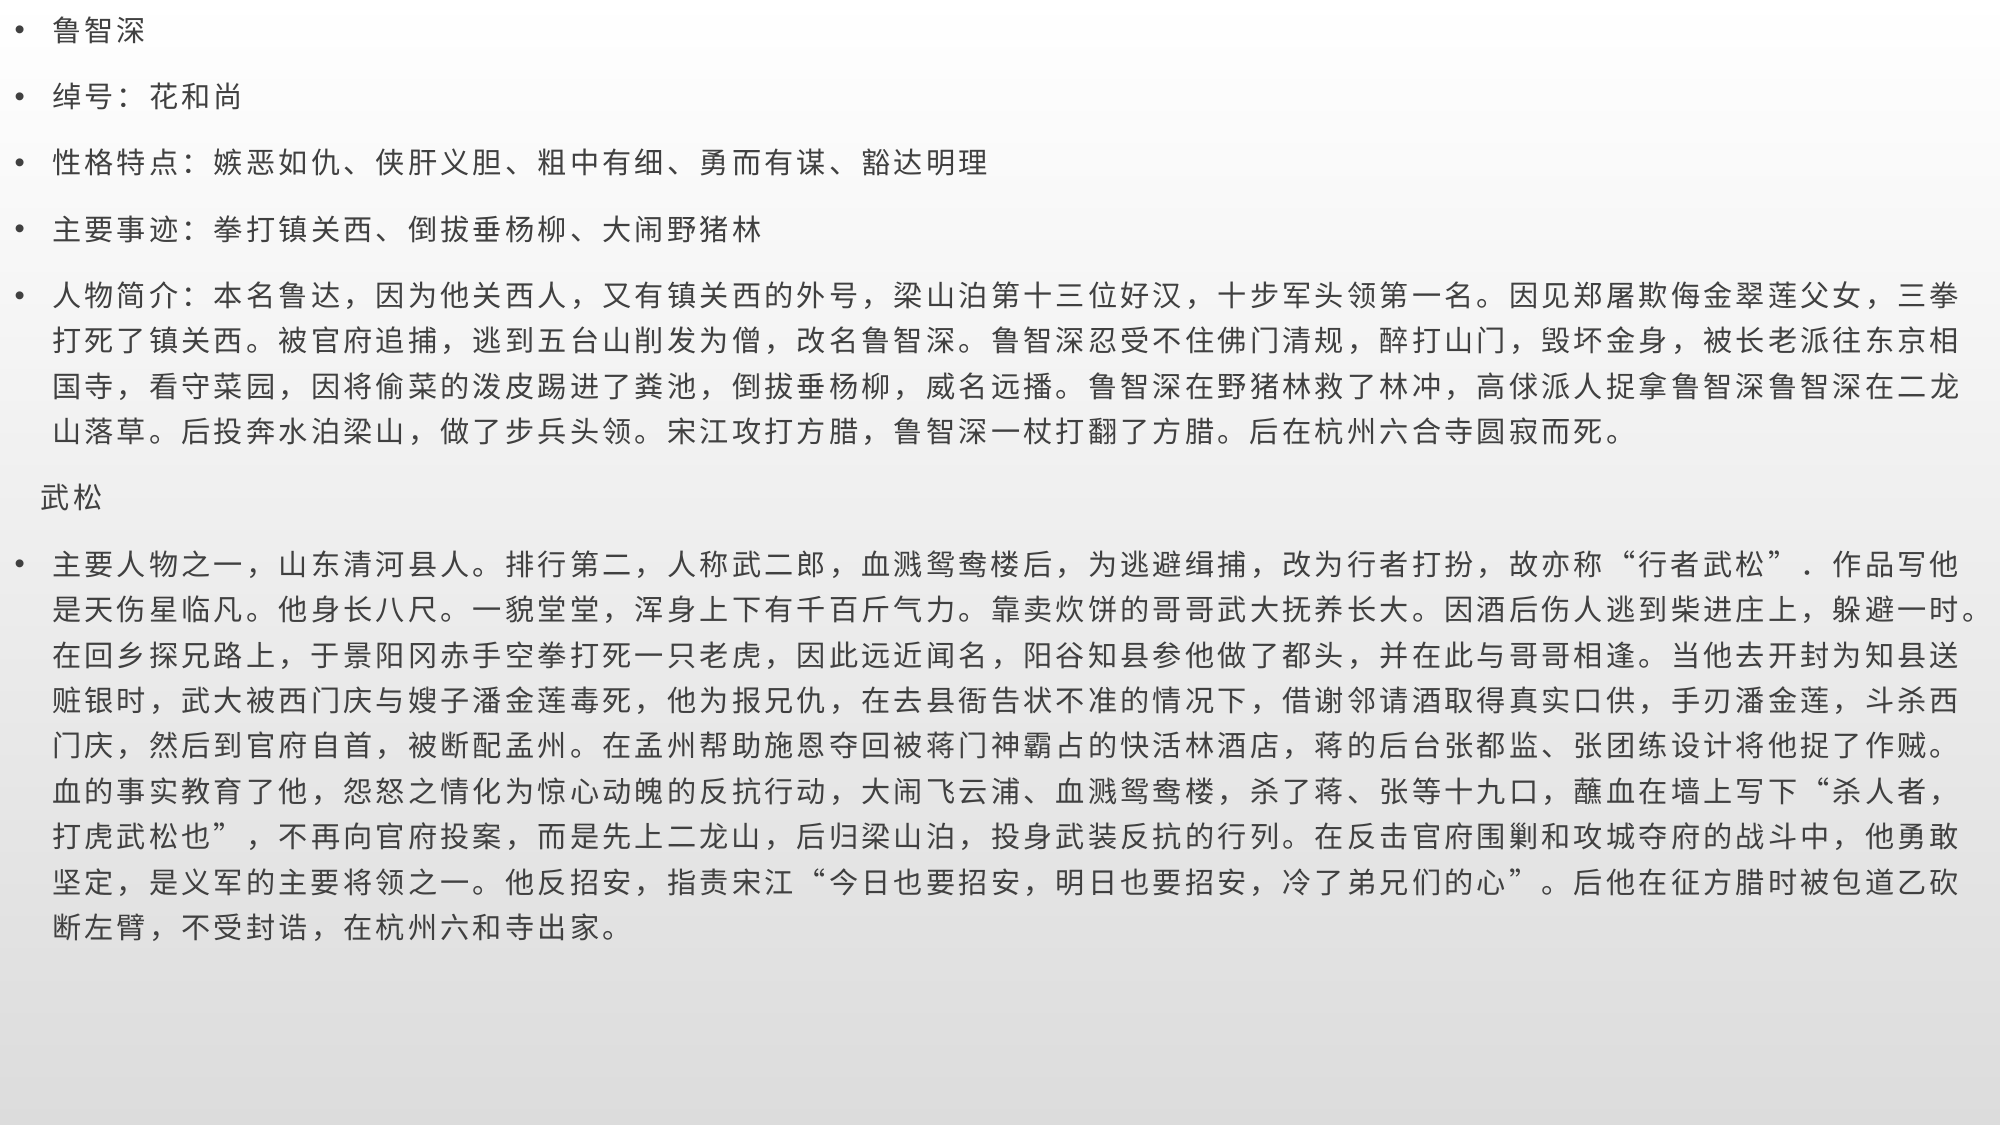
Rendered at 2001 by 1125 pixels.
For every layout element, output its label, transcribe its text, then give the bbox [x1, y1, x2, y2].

list 鲁智深 绰号：花和尚 性格特点：嫉恶如仇、侠肝义胆、粗中有细、勇而有谋、豁达明理 主要事迹：拳打镇关西、倒拔垂杨柳、大闹野猪林 人物简介：本名鲁达，因为他关西人，又有镇关西的外号，梁山泊第十三位好汉，十步军头领第一名。因见郑屠欺侮金翠莲父女，三拳打死了镇关西。被官府追捕，逃到五台山削发为僧，改名鲁智深。鲁智深忍受不住佛门清规，醉打山门，毁坏金身，被长老派往东京相国寺，看守菜园，因将偷菜的泼皮踢进了粪池，倒拔垂杨柳，威名远播。鲁智深在野猪林救了林冲，高俅派人捉拿鲁智深鲁智深在二龙山落草。后投奔水泊梁山，做了步兵头领。宋江攻打方腊，鲁智深一杖打翻了方腊。后在杭州六合寺圆寂而死。 武松 主要人物之一，山东清河县人。排行第二，人称武二郎，血溅鸳鸯楼后，为逃避缉捕，改为行者打扮，故亦称“行者武松”．作品写他是天伤星临凡。他身长八尺。一貌堂堂，浑身上下有千百斤气力。靠卖炊饼的哥哥武大抚养长大。因酒后伤人逃到柴进庄上，躲避一时。在回乡探兄路上，于景阳冈赤手空拳打死一只老虎，因此远近闻名，阳谷知县参他做了都头，并在此与哥哥相逢。当他去开封为知县送赃银时，武大被西门庆与嫂子潘金莲毒死，他为报兄仇，在去县衙告状不准的情况下，借谢邻请酒取得真实口供，手刃潘金莲，斗杀西门庆，然后到官府自首，被断配孟州。在孟州帮助施恩夺回被蒋门神霸占的快活林酒店，蒋的后台张都监、张团练设计将他捉了作贼。血的事实教育了他，怨怒之情化为惊心动魄的反抗行动，大闹飞云浦、血溅鸳鸯楼，杀了蒋、张等十九口，蘸血在墙上写下“杀人者，打虎武松也”，不再向官府投案，而是先上二龙山，后归梁山泊，投身武装反抗的行列。在反击官府围剿和攻城夺府的战斗中，他勇敢坚定，是义军的主要将领之一。他反招安，指责宋江“今日也要招安，明日也要招安，冷了弟兄们的心”。后他在征方腊时被包道乙砍断左臂，不受封诰，在杭州六和寺出家。 [0, 1, 2000, 1125]
